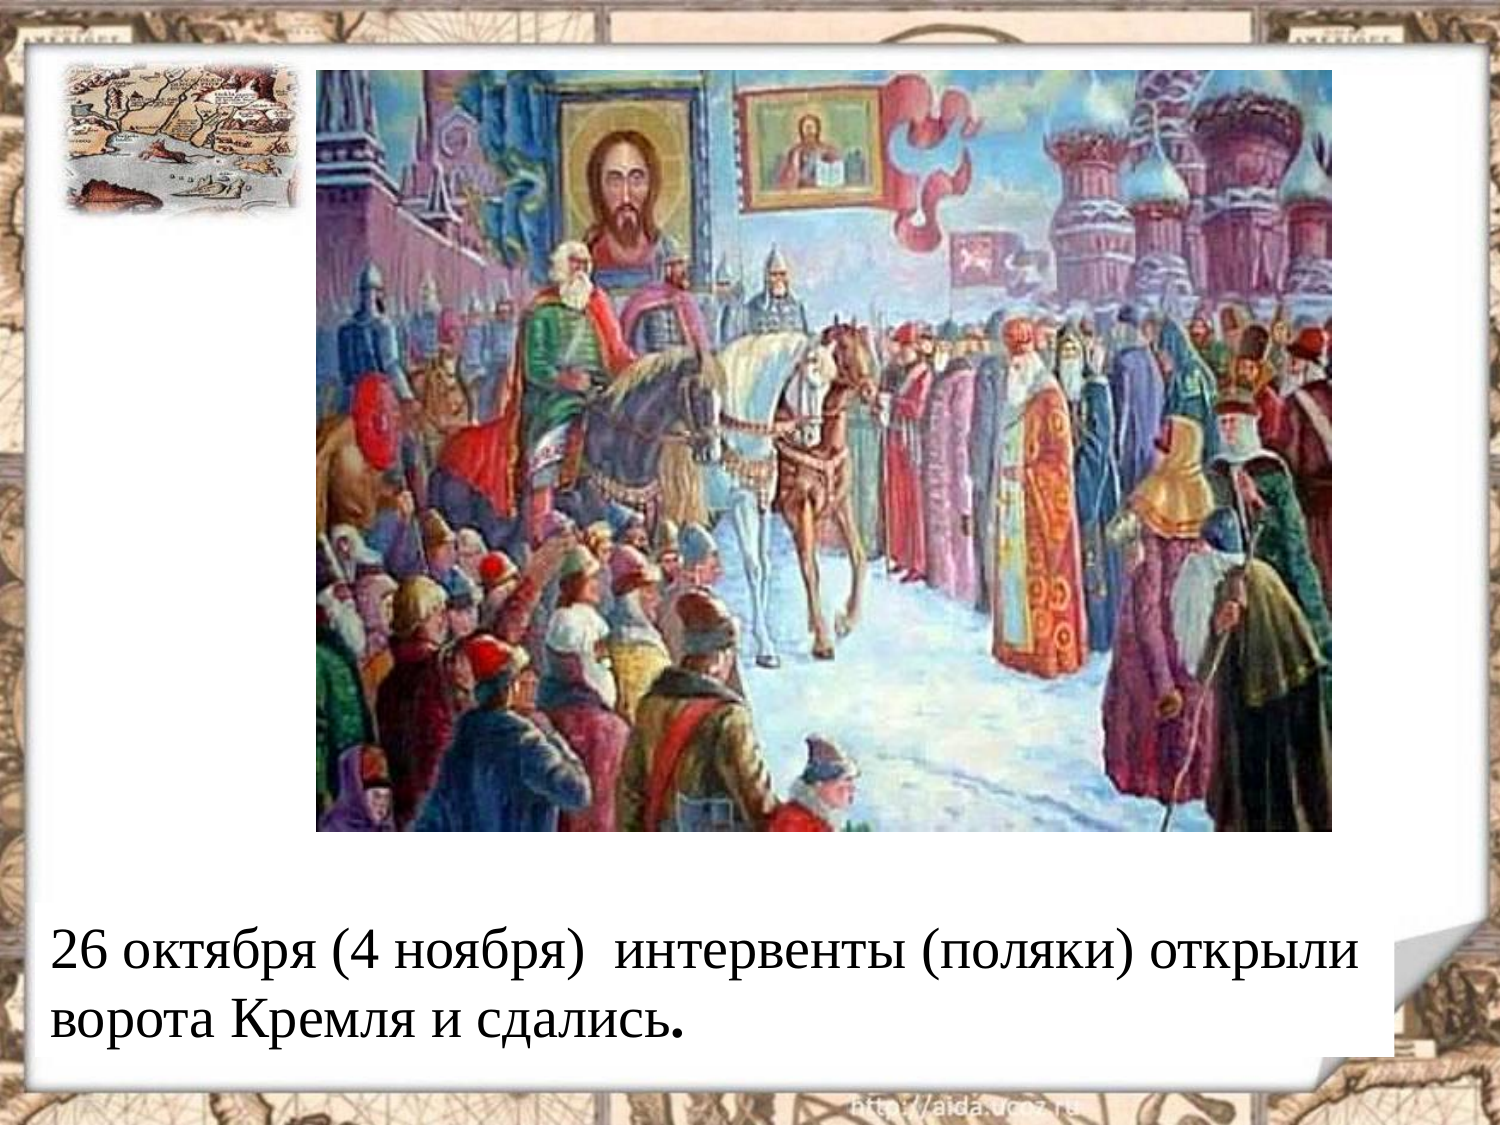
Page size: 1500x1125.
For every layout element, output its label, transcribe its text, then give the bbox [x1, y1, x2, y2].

picture [0, 0, 1500, 1125]
text_box 26 октября (4 ноября) интервенты (поляки) открыли ворота Кремля и сдались. [35, 902, 1395, 1057]
